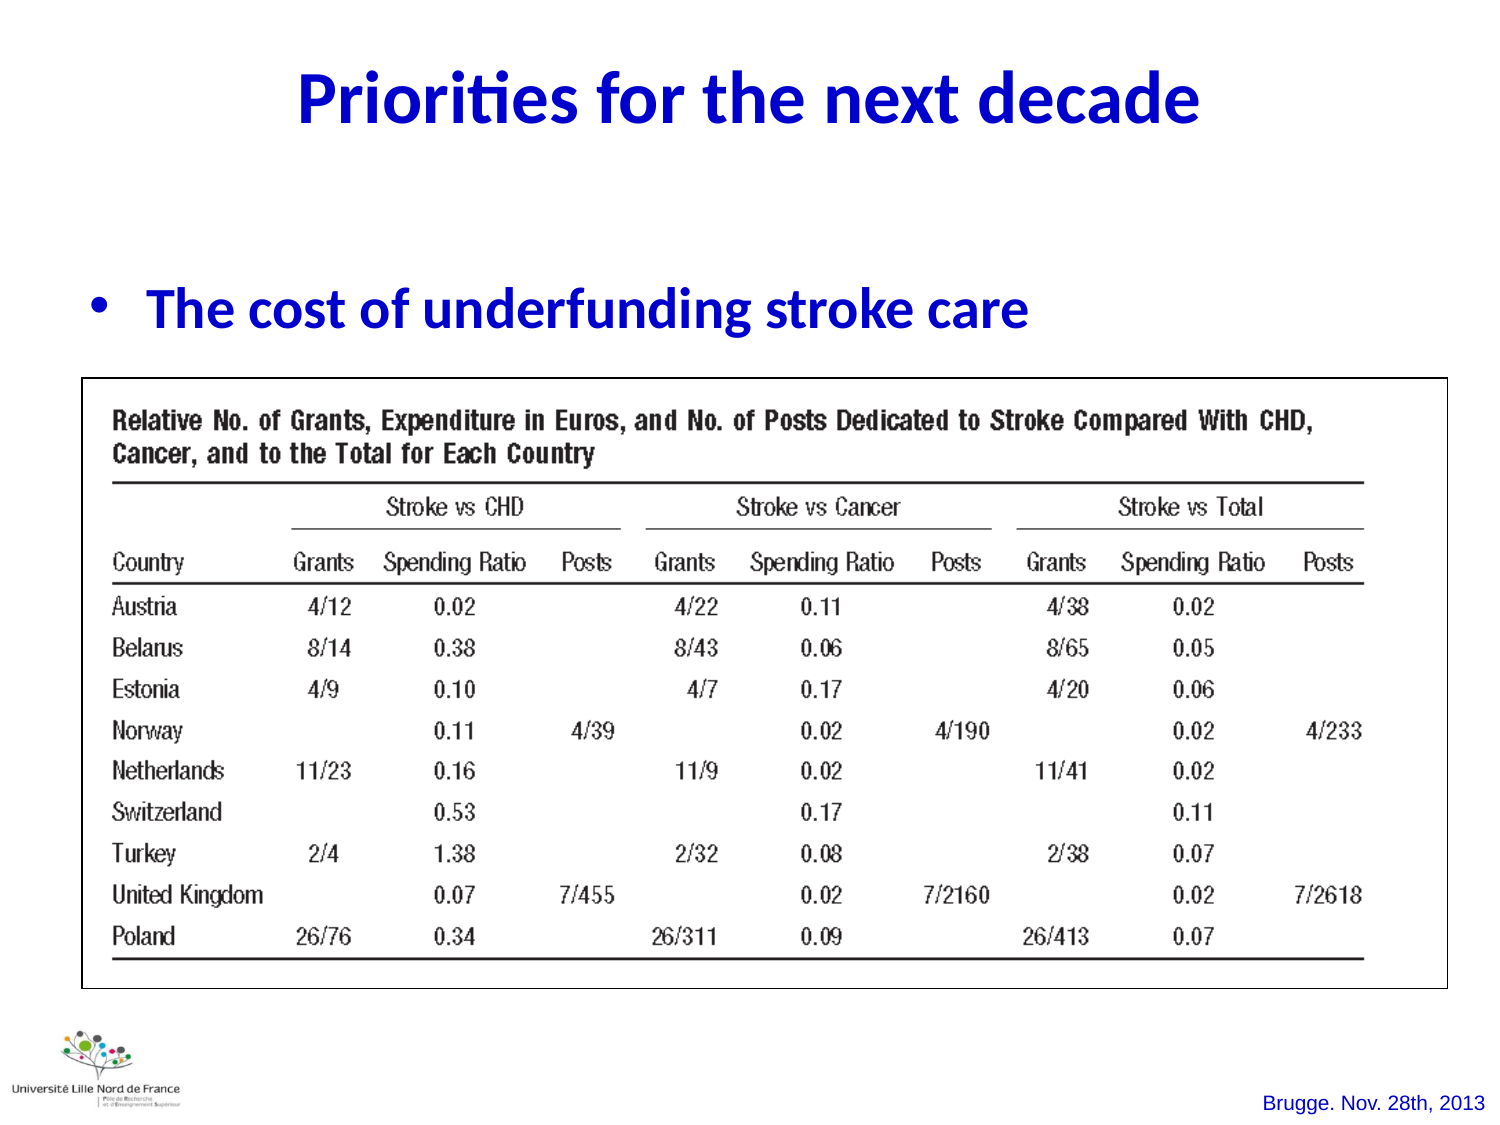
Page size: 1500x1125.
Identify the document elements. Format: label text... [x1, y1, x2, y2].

picture [11, 1011, 183, 1123]
text_box Priorities for the next decade [183, 0, 1317, 188]
text_box The cost of underfunding stroke care [74, 262, 1425, 1005]
picture [82, 378, 1447, 988]
